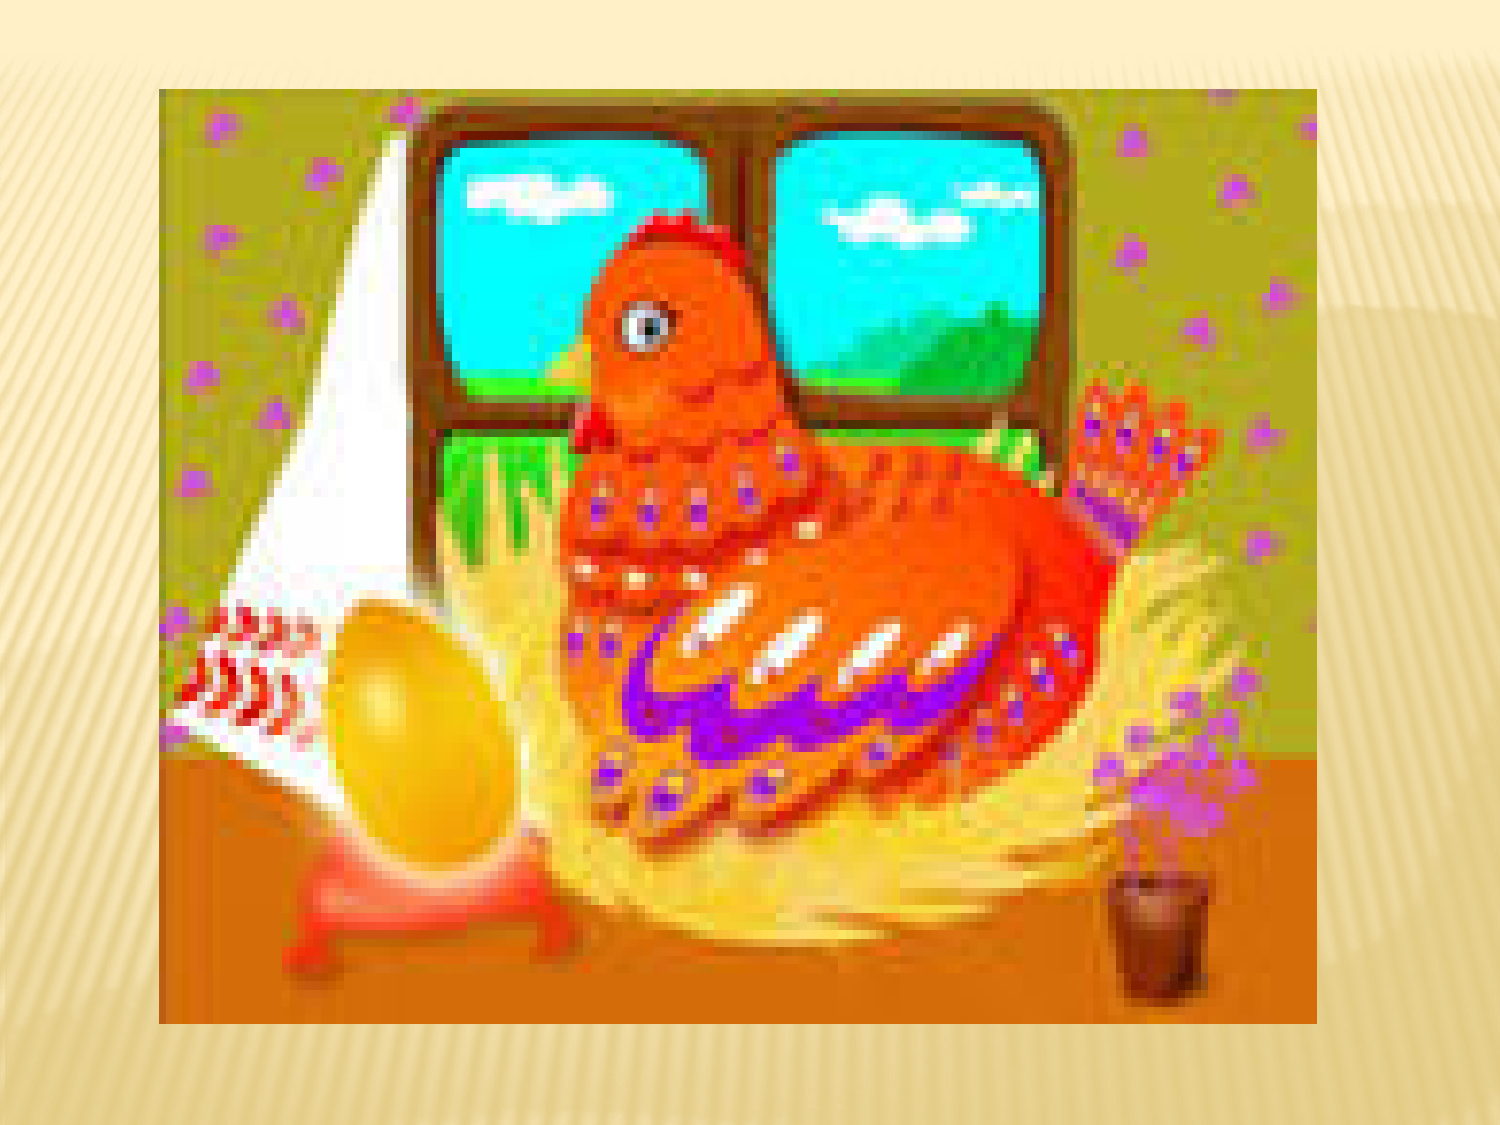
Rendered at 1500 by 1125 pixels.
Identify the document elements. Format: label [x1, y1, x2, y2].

picture [159, 89, 1318, 1024]
